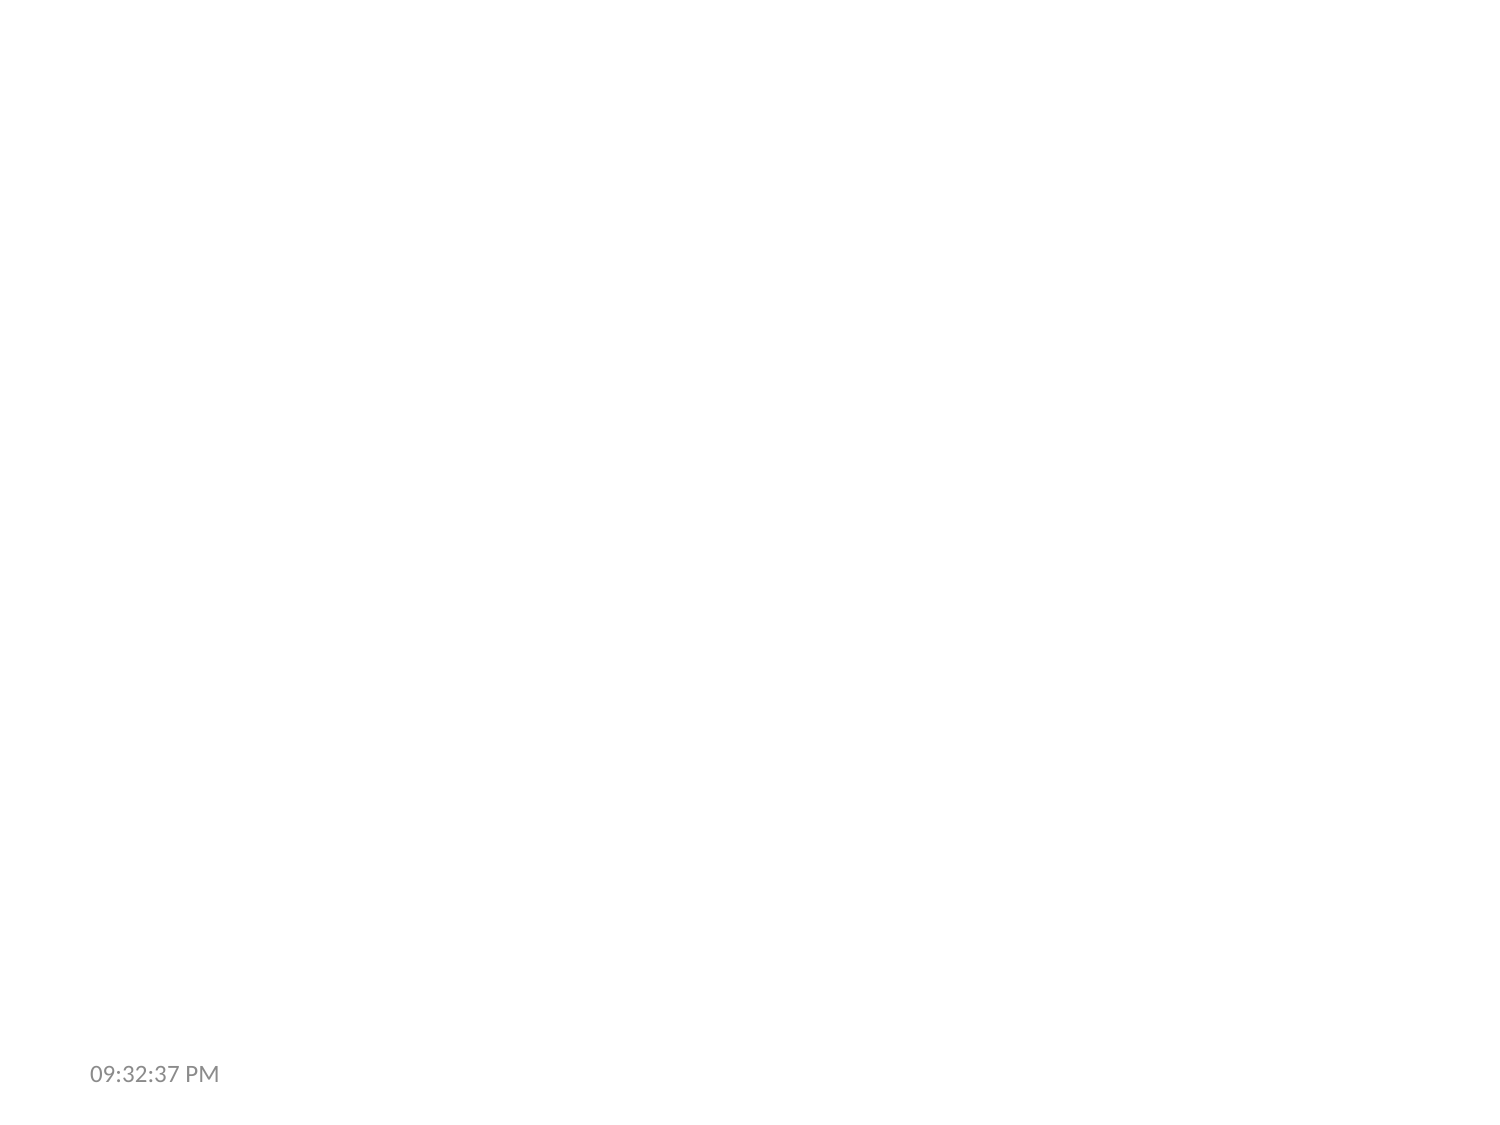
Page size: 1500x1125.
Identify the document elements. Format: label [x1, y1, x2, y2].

slide_number [75, 1042, 425, 1103]
